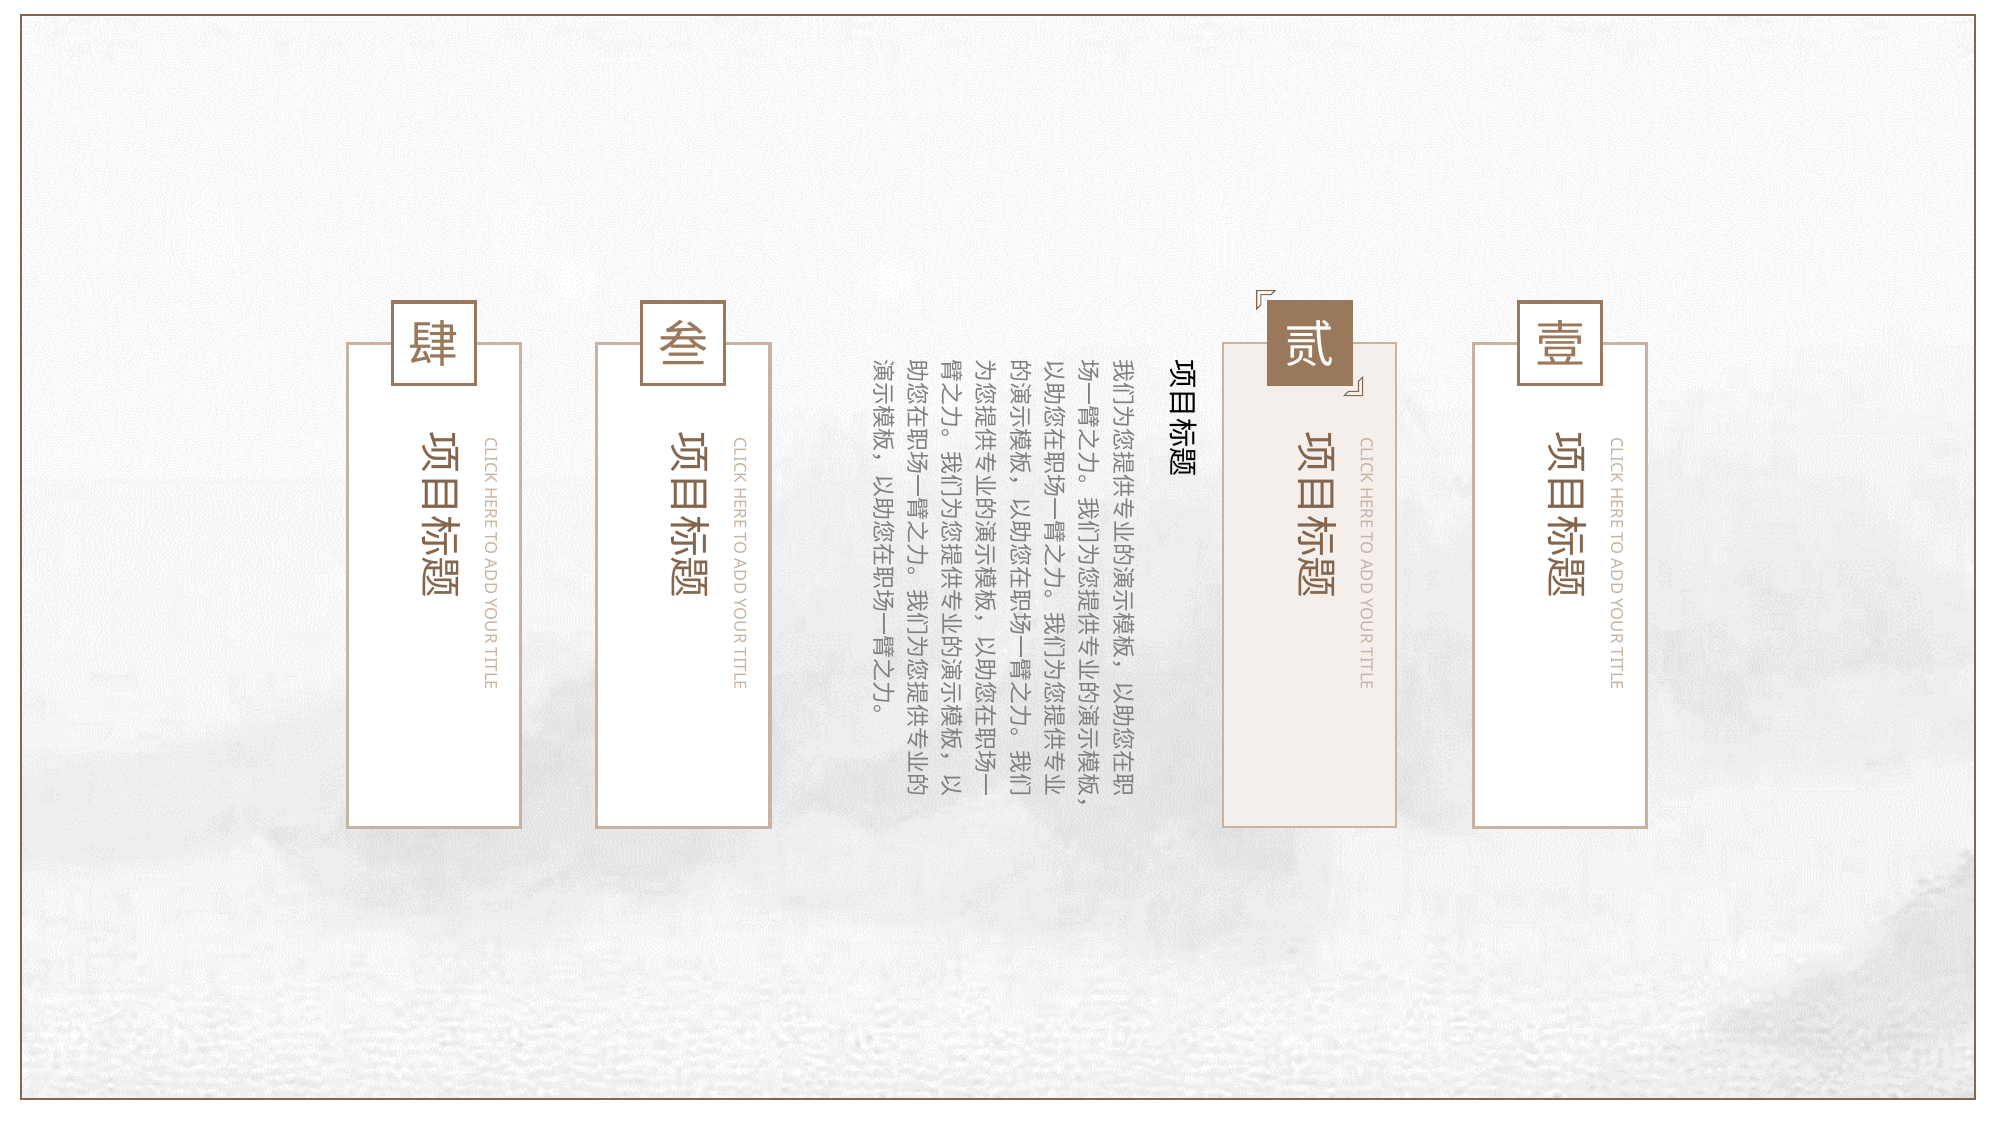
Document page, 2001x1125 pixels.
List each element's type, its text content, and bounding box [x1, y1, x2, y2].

text_box 我们为您提供专业的演示模板，以助您在职场一臂之力。我们为您提供专业的演示模板，以助您在职场一臂之力。我们为您提供专业的演示模板，以助您在职场一臂之力。我们为您提供专业的演示模板，以助您在职场一臂之力。我们为您提供专业的演示模板，以助您在职场一臂之力。我们为您提供专业的演示模板，以助您在职场一臂之力。 [844, 344, 1153, 816]
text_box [596, 301, 770, 828]
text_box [347, 301, 521, 828]
picture [22, 16, 1974, 1098]
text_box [1473, 301, 1647, 828]
text_box 项目标题 [1153, 344, 1209, 478]
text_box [1222, 290, 1397, 828]
